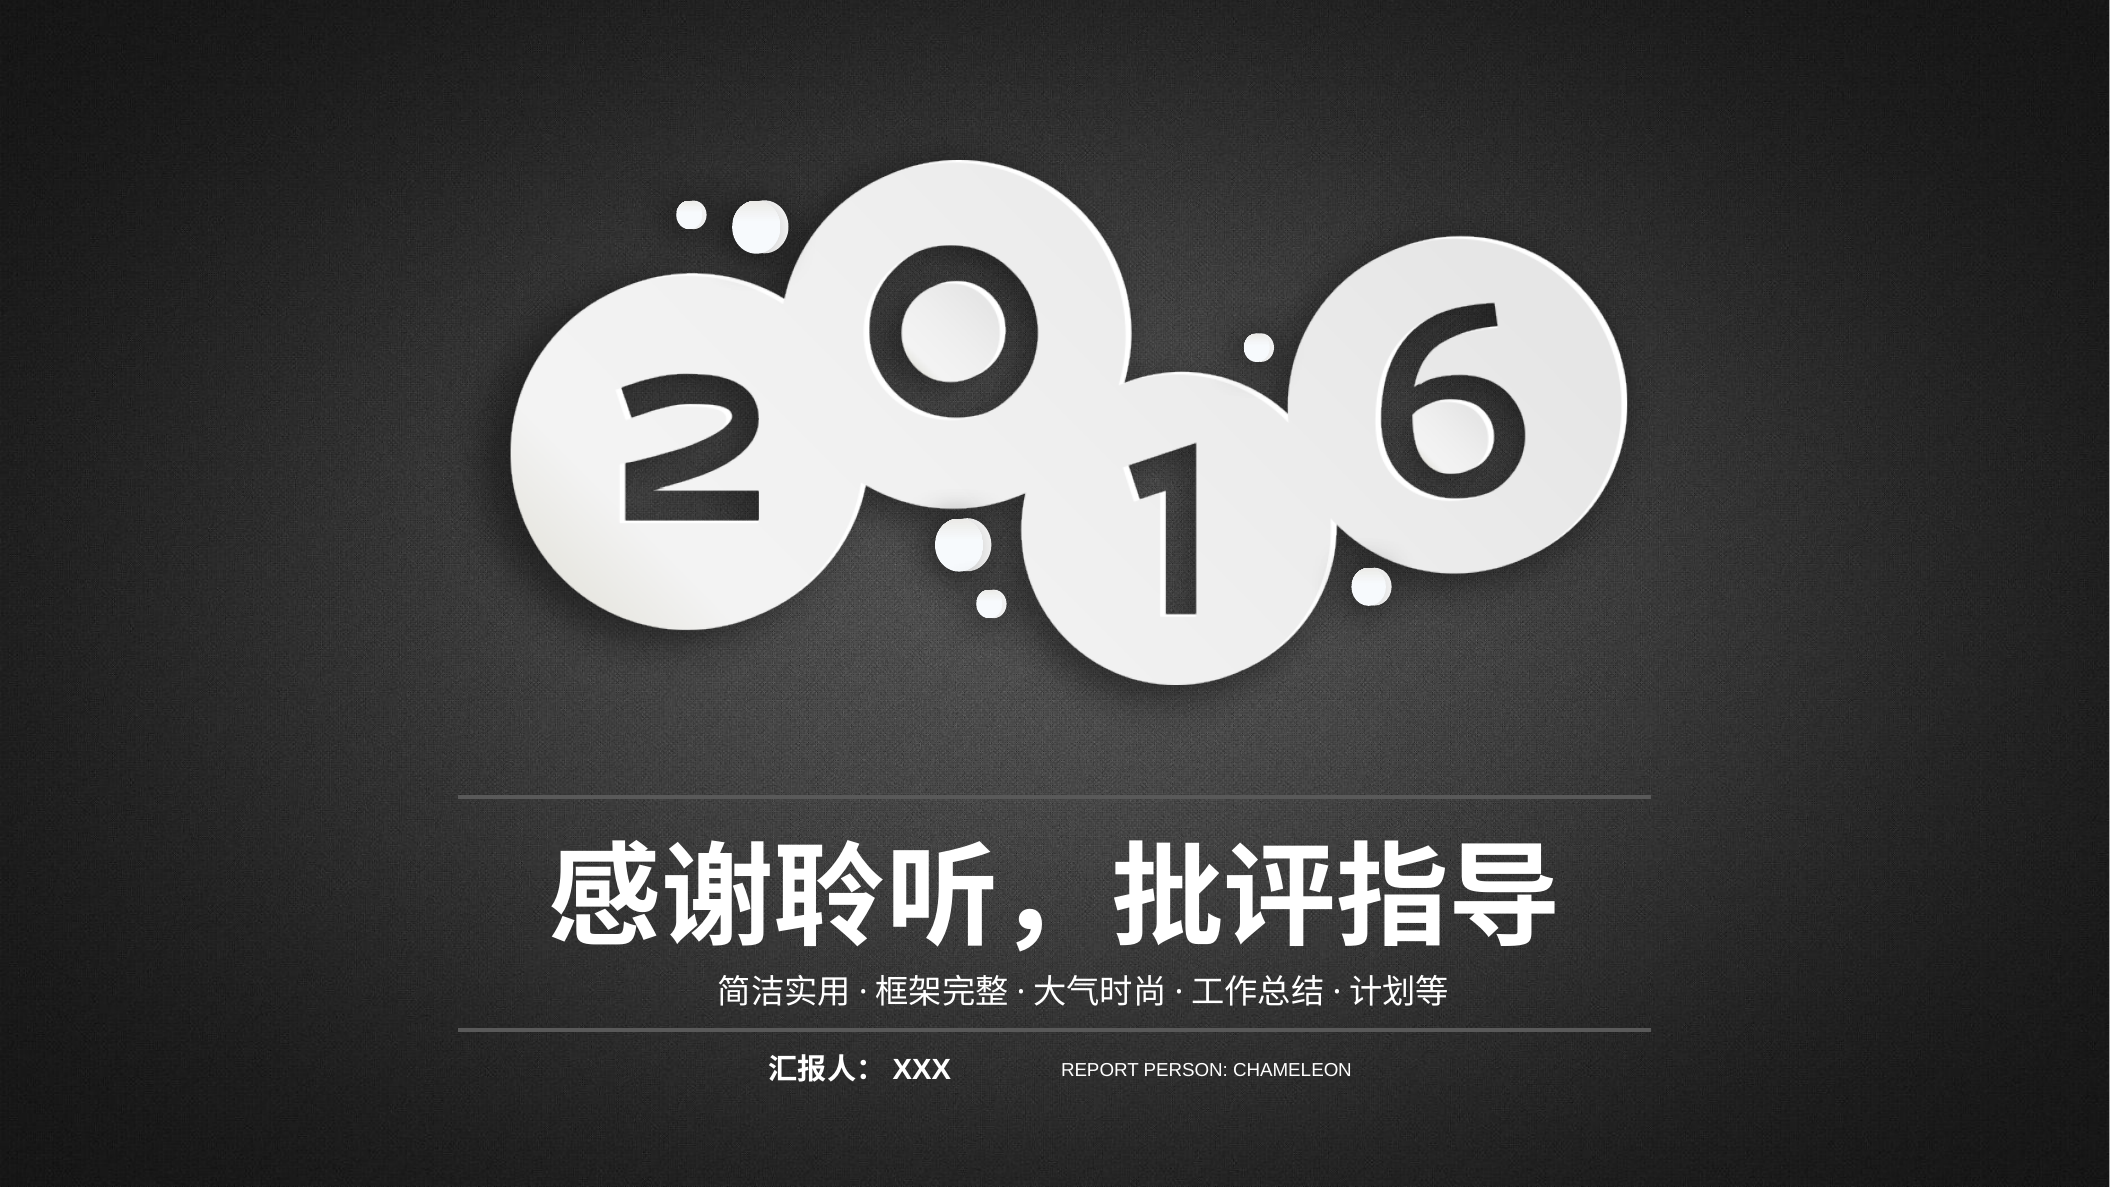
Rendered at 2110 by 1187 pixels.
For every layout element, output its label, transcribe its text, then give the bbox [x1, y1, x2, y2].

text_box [1351, 567, 1392, 606]
text_box 感谢聆听，批评指导 [533, 817, 1576, 967]
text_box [717, 1042, 1392, 1094]
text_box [935, 518, 992, 572]
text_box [732, 200, 789, 254]
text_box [1243, 333, 1274, 363]
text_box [976, 589, 1007, 619]
text_box 简洁实用·框架完整·大气时尚·工作总结·计划等 [702, 963, 1464, 1018]
picture [0, 0, 2110, 1187]
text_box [676, 200, 707, 230]
